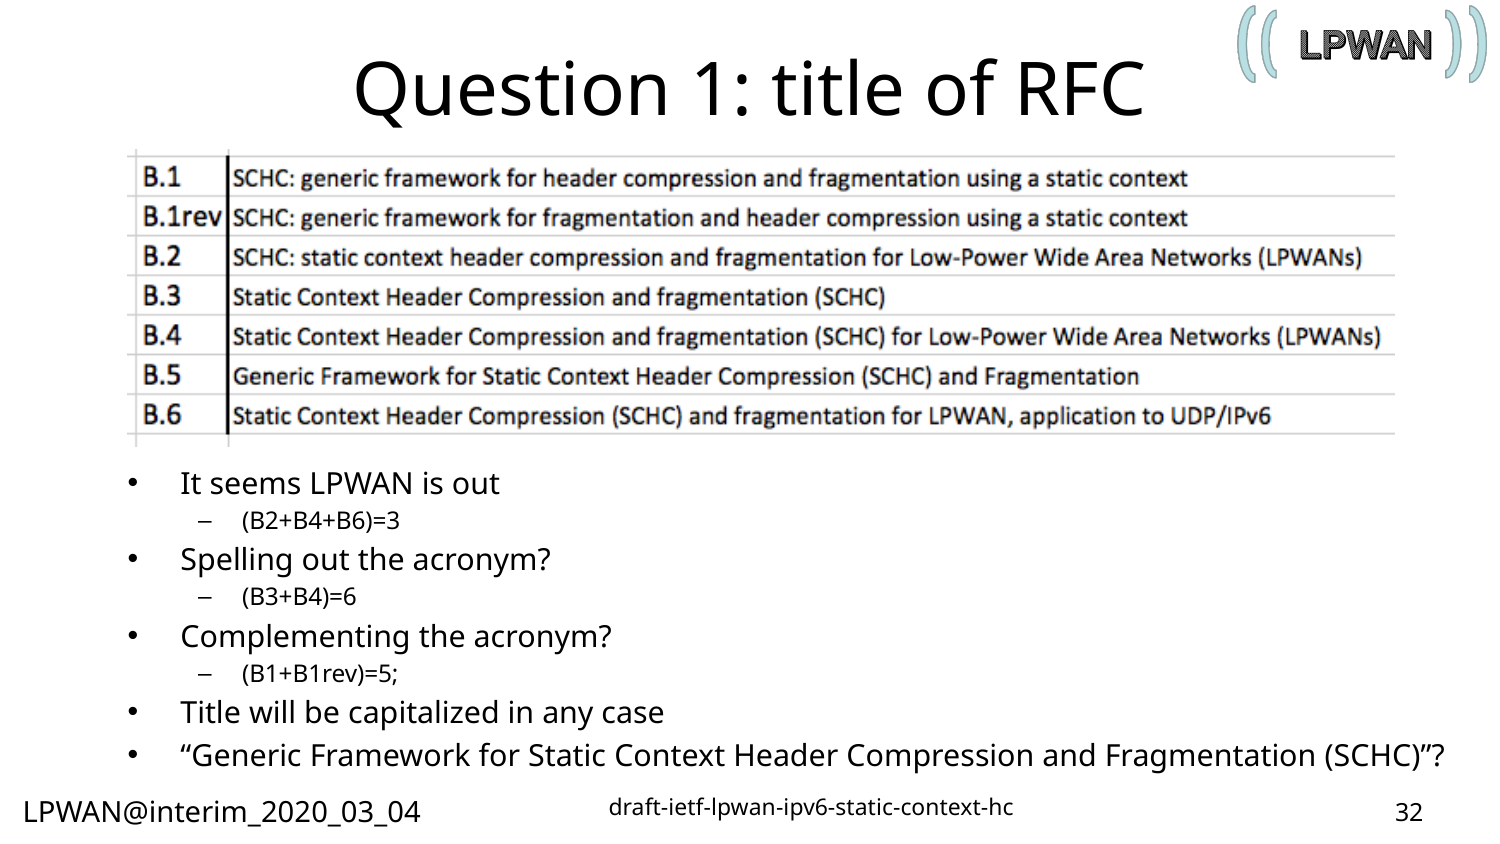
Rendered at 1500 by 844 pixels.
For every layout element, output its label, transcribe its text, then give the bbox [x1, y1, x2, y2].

title Question 1: title of RFC [75, 33, 1425, 139]
picture [1237, 5, 1487, 83]
list It seems LPWAN is out (B2+B4+B6)=3 Spelling out the acronym? (B3+B4)=6 Complementing the acronym? (B1+B1rev)=5; Title will be capitalized in any case “Generic Framework for Static Context Header Compression and Fragmentation (SCHC)”? [112, 456, 1470, 792]
picture [126, 149, 1396, 447]
slide_number 32 [1358, 792, 1439, 837]
